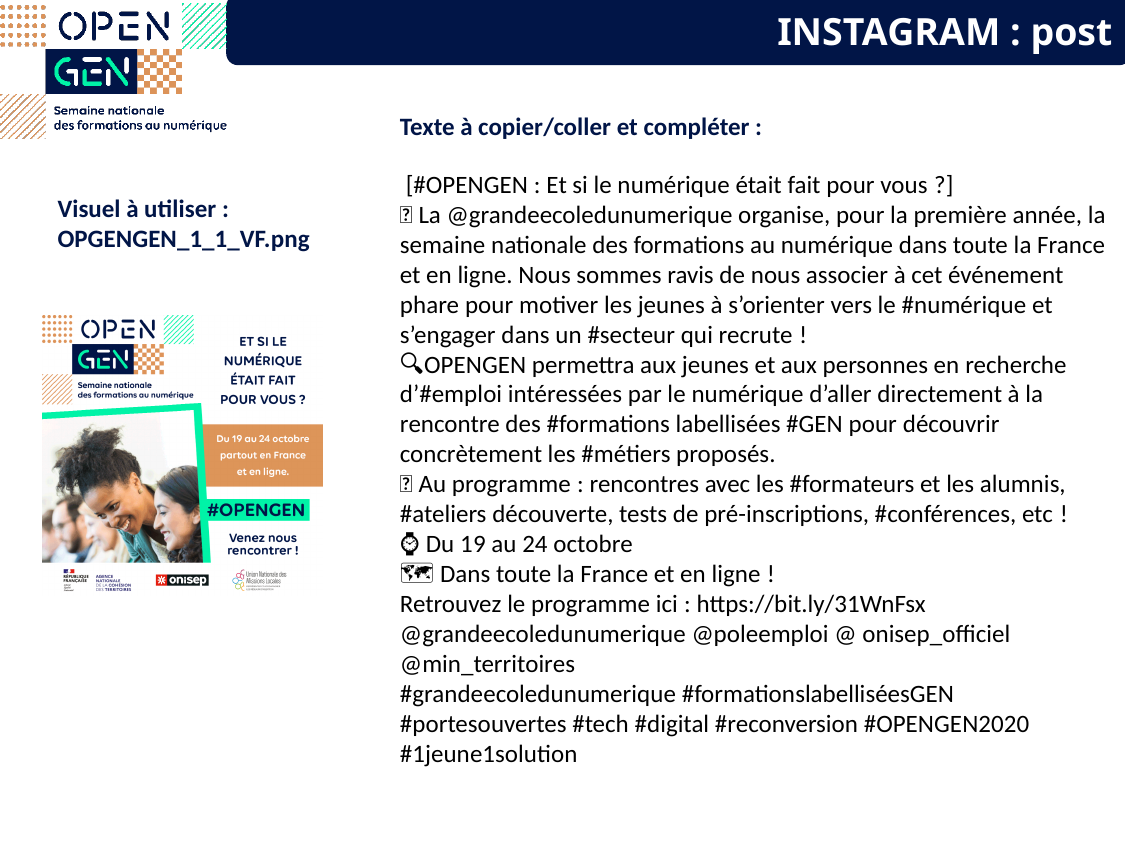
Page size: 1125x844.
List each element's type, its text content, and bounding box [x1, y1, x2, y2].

text_box Texte à copier/coller et compléter : [385, 102, 799, 148]
picture [0, 3, 227, 139]
text_box INSTAGRAM : post [226, 0, 1125, 66]
picture [42, 315, 324, 596]
text_box [#OPENGEN : Et si le numérique était fait pour vous ?] 📣 La @grandeecoledunumerique organise, pour la première année, la semaine nationale des formations au numérique dans toute la France et en ligne. Nous sommes ravis de nous associer à cet événement phare pour motiver les jeunes à s’orienter vers le #numérique et s’engager dans un #secteur qui recrute ! 🔍OPENGEN permettra aux jeunes et aux personnes en recherche d’#emploi intéressées par le numérique d’aller directement à la rencontre des #formations labellisées #GEN pour découvrir concrètement les #métiers proposés. 🎯 Au programme : rencontres avec les #formateurs et les alumnis, #ateliers découverte, tests de pré-inscriptions, #conférences, etc ! ⌚ Du 19 au 24 octobre 🗺 Dans toute la France et en ligne ! Retrouvez le programme ici : https://bit.ly/31WnFsx @grandeecoledunumerique @poleemploi @ onisep_officiel @min_territoires #grandeecoledunumerique #formationslabelliséesGEN #portesouvertes #tech #digital #reconversion #OPENGEN2020 #1jeune1solution [385, 161, 1125, 775]
text_box Visuel à utiliser : OPGENGEN_1_1_VF.png [42, 185, 346, 261]
